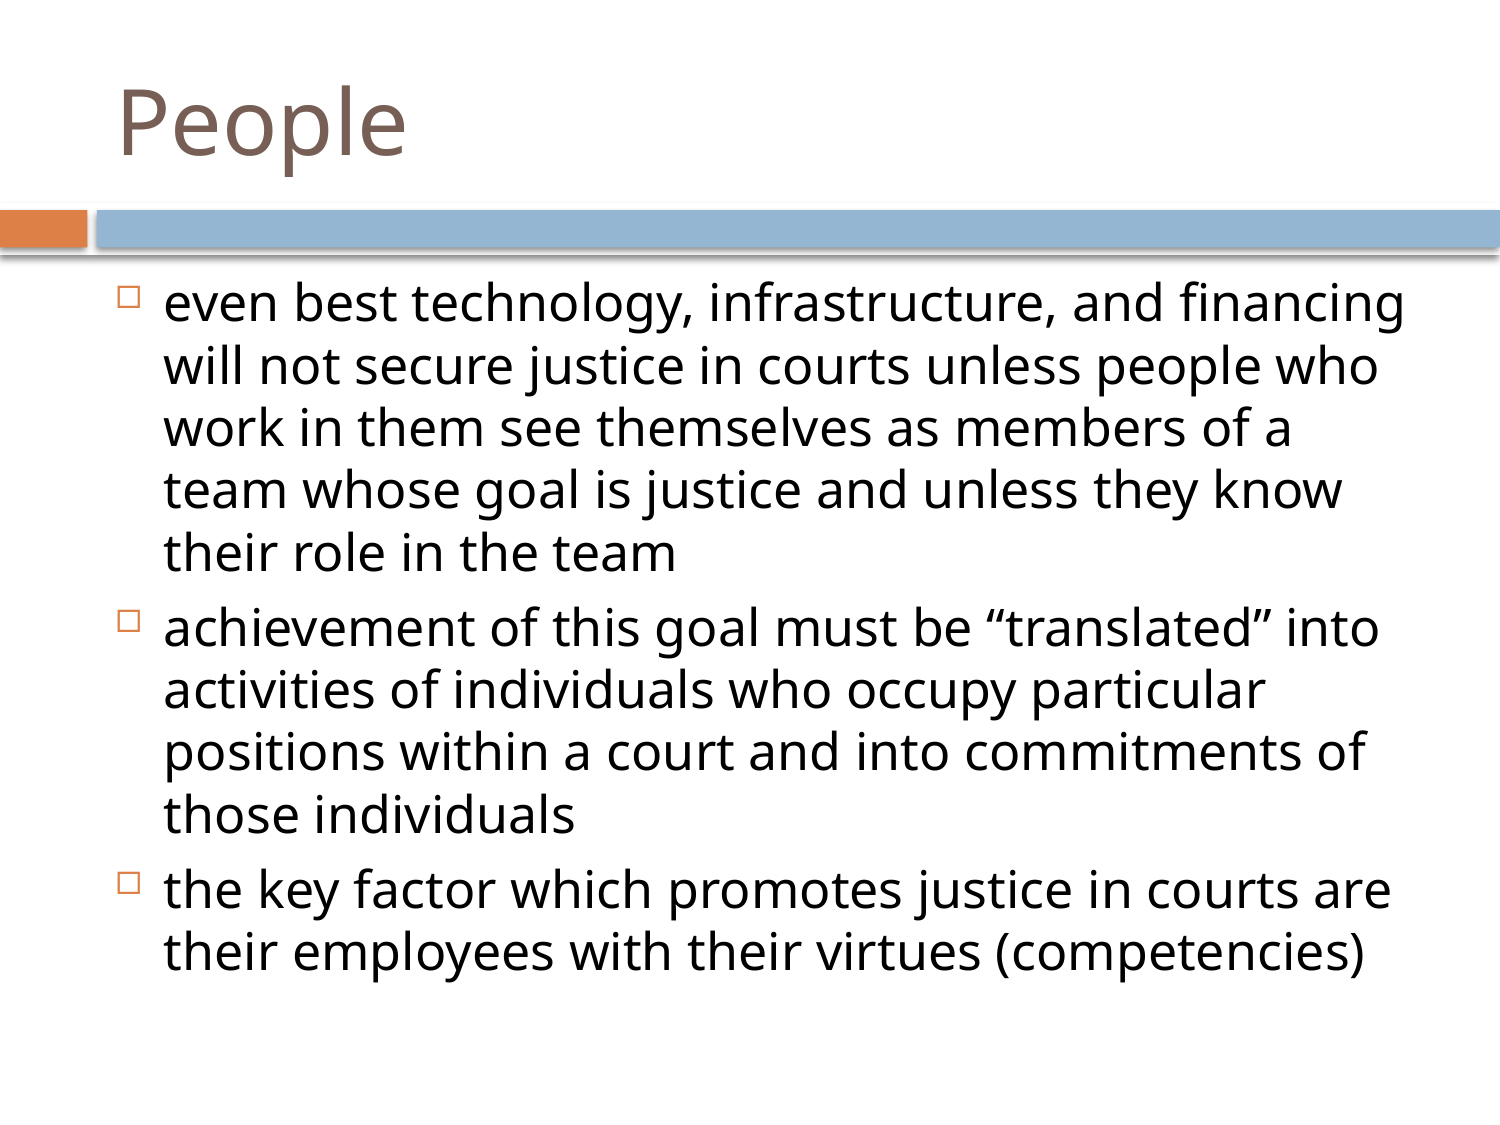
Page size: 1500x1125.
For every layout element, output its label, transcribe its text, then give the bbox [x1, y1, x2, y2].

list even best technology, infrastructure, and financing will not secure justice in courts unless people who work in them see themselves as members of a team whose goal is justice and unless they know their role in the team achievement of this goal must be “translated” into activities of individuals who occupy particular positions within a court and into commitments of those individuals the key factor which promotes justice in courts are their employees with their virtues (competencies) [100, 262, 1438, 1000]
title People [100, 37, 1438, 200]
